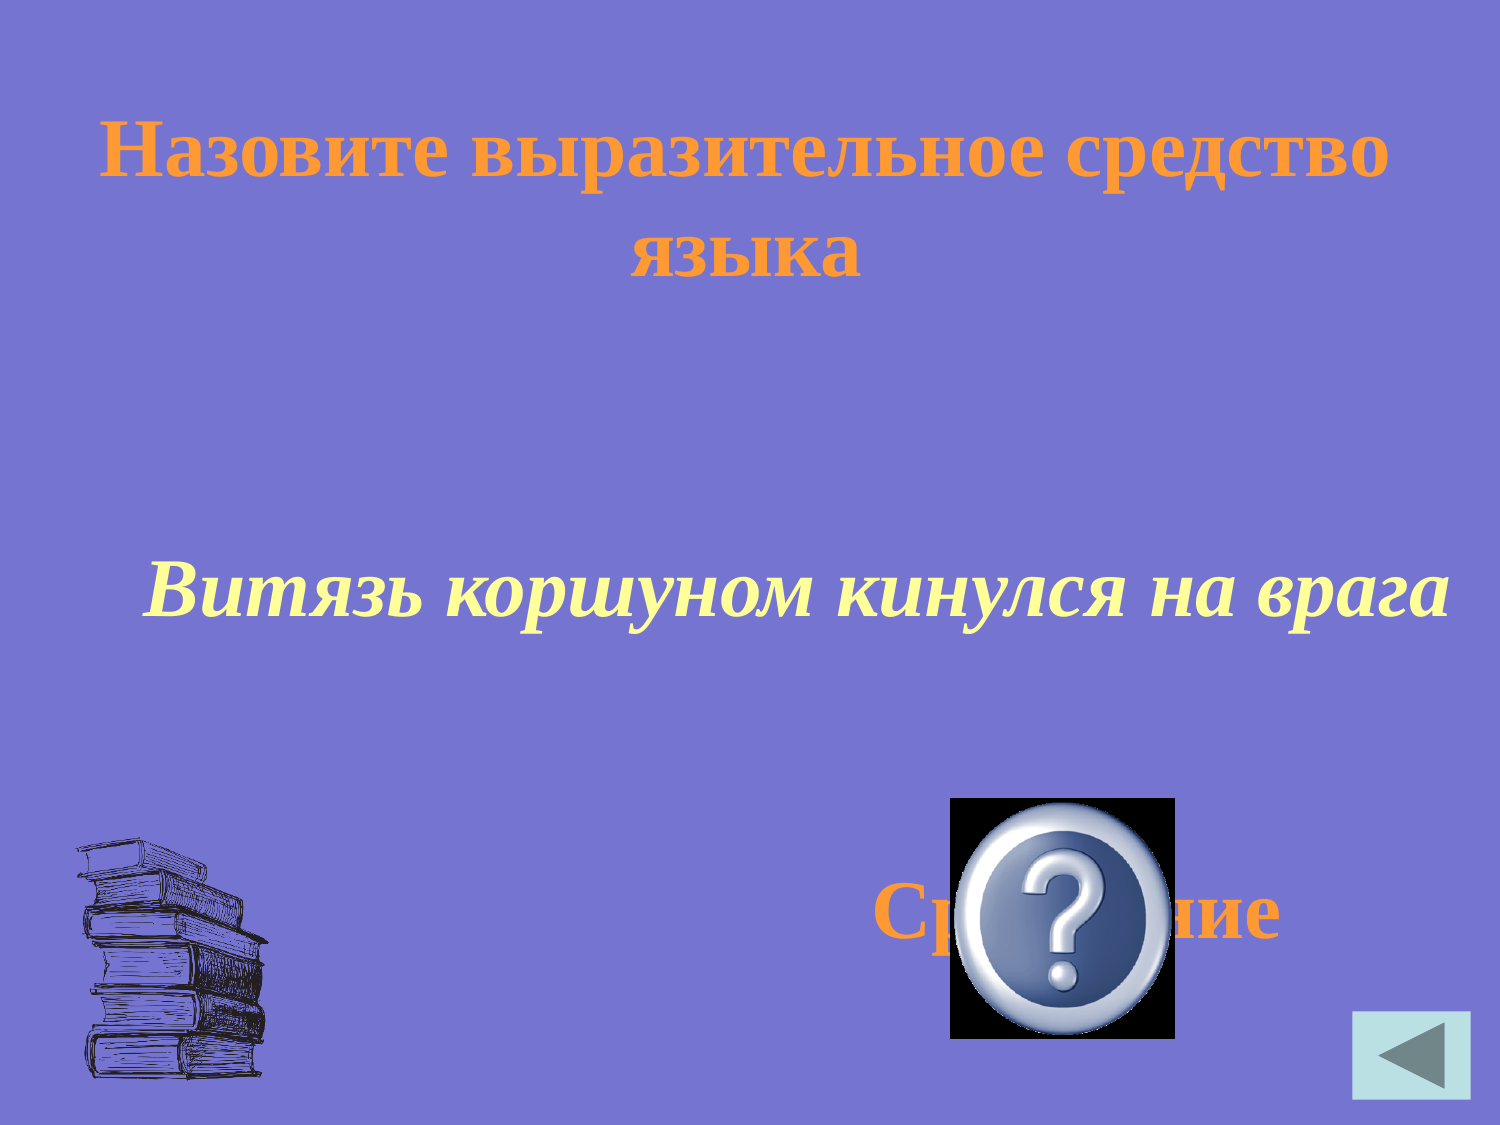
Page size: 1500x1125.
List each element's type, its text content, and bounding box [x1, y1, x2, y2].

picture [950, 798, 1176, 1039]
text_box Назовите выразительное средство языка Витязь коршуном кинулся на врага [0, 86, 1496, 641]
text_box Сравнение [856, 847, 945, 963]
picture [38, 825, 306, 1092]
text_box [1352, 1011, 1471, 1100]
text_box Сравнение [1180, 847, 1443, 963]
